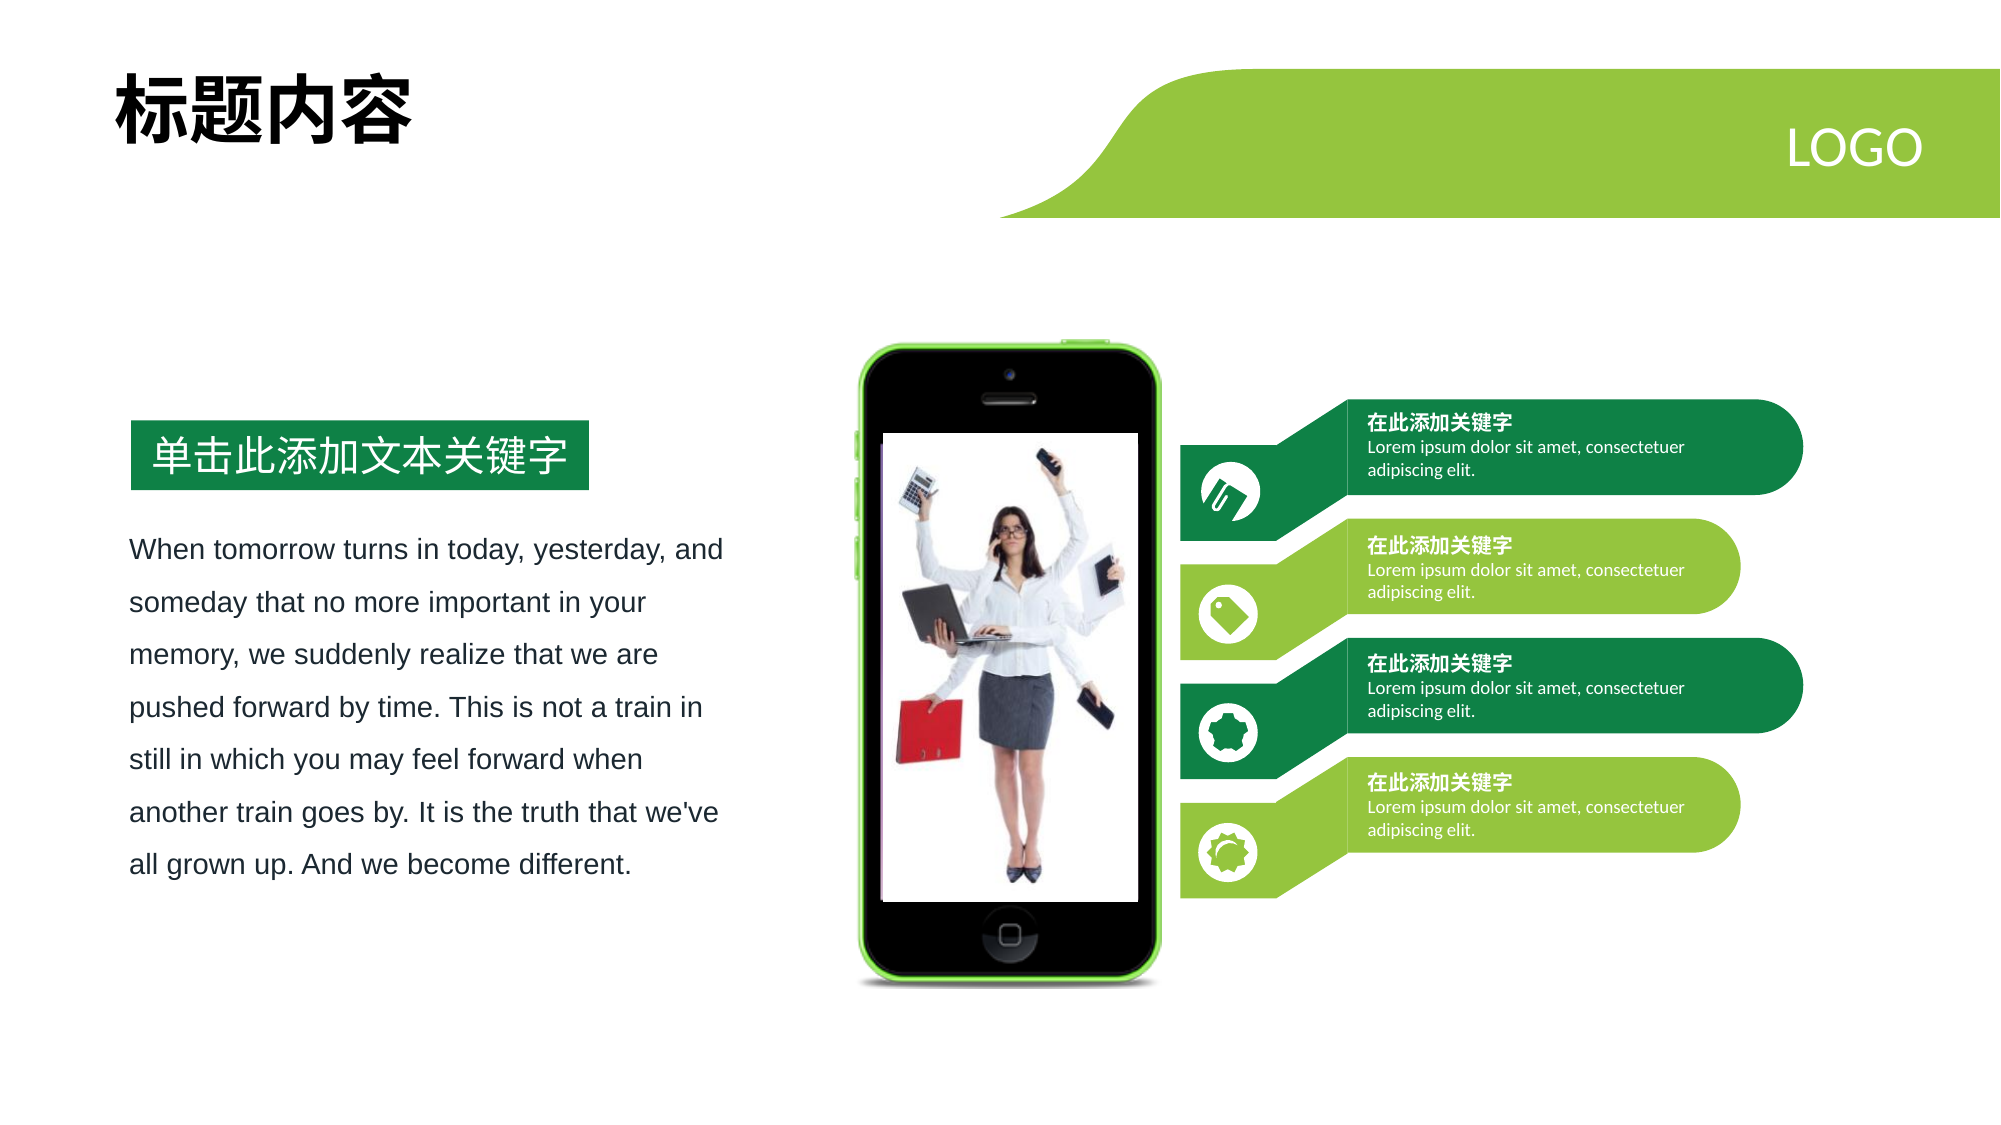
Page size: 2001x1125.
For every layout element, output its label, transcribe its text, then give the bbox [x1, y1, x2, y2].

text_box 在此添加关键字 Lorem ipsum dolor sit amet, consectetuer adipiscing elit. [1347, 640, 1706, 731]
text_box 在此添加关键字 Lorem ipsum dolor sit amet, consectetuer adipiscing elit. [1347, 522, 1706, 613]
text_box [1198, 703, 1258, 763]
text_box [1201, 461, 1261, 521]
text_box [1275, 516, 1349, 662]
text_box When tomorrow turns in today, yesterday, and someday that no more important in your memory, we suddenly realize that we are pushed forward by time. This is not a train in still in which you may feel forward when another train goes by. It is the truth that we've all grown up. And we become different. [114, 505, 759, 888]
text_box [1179, 683, 1275, 780]
text_box [1348, 517, 1742, 616]
text_box [1349, 636, 1805, 735]
text_box 单击此添加文本关键字 [131, 420, 589, 491]
text_box LOGO [1771, 100, 1939, 186]
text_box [1198, 584, 1258, 644]
text_box 标题内容 [99, 54, 430, 160]
picture [854, 339, 1162, 989]
text_box [1348, 398, 1805, 497]
text_box [1179, 802, 1275, 899]
text_box 在此添加关键字 Lorem ipsum dolor sit amet, consectetuer adipiscing elit. [1347, 400, 1706, 490]
text_box 在此添加关键字 Lorem ipsum dolor sit amet, consectetuer adipiscing elit. [1347, 759, 1706, 850]
text_box [1179, 563, 1275, 661]
text_box [1179, 444, 1275, 542]
text_box [1349, 755, 1742, 854]
text_box [1275, 635, 1349, 782]
text_box [999, 67, 2000, 219]
text_box [1275, 755, 1349, 901]
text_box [1198, 822, 1258, 883]
text_box [1275, 397, 1349, 543]
